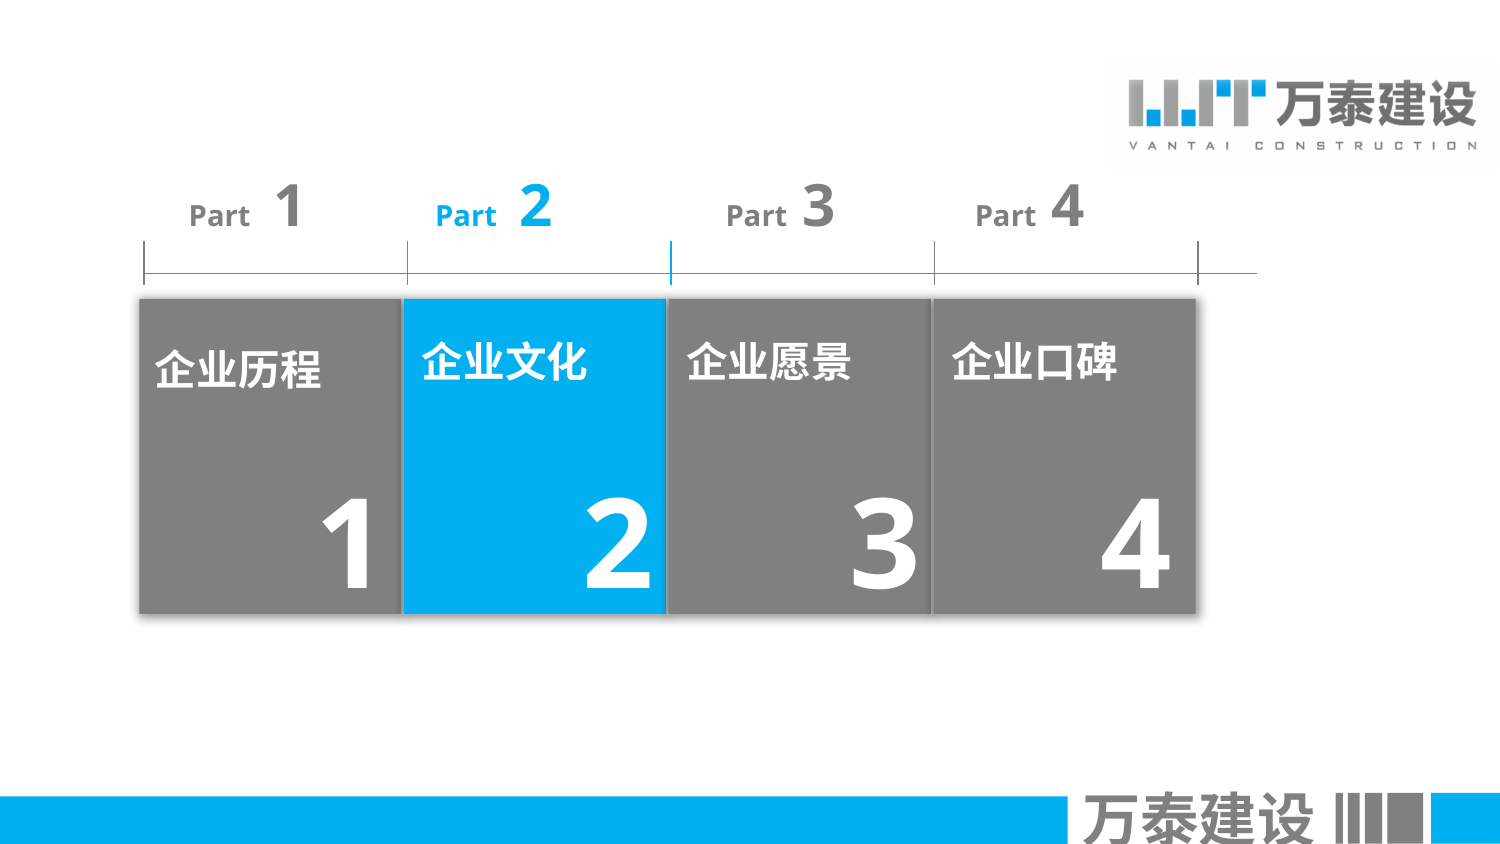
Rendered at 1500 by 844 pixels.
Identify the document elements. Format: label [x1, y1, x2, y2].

picture [1104, 55, 1500, 174]
text_box [138, 160, 1257, 671]
text_box [0, 775, 1500, 844]
